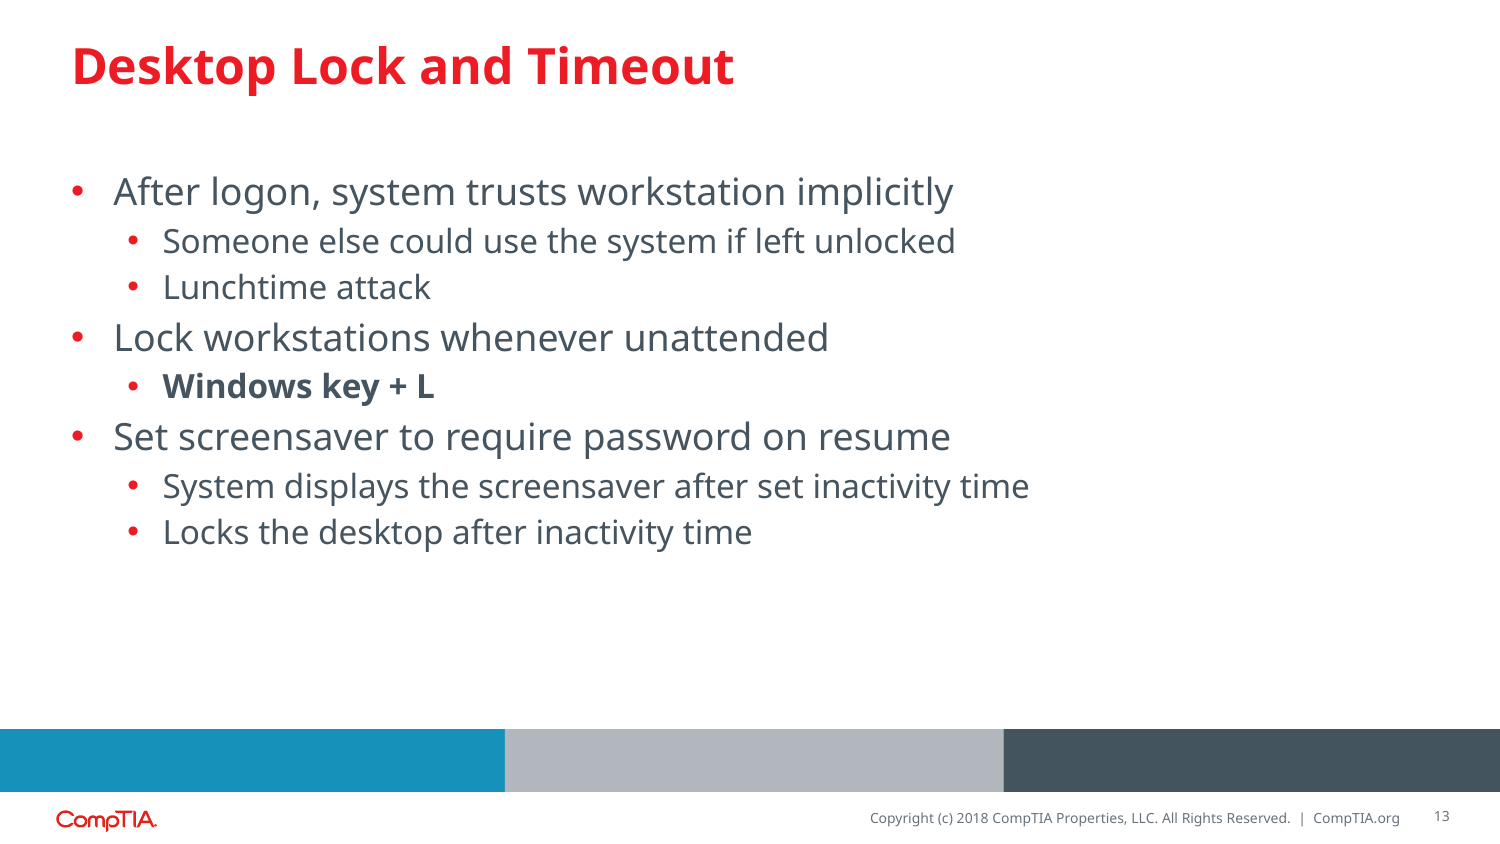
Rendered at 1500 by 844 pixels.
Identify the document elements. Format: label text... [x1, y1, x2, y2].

title Desktop Lock and Timeout [56, 12, 1444, 117]
picture [0, 729, 1500, 792]
list After logon, system trusts workstation implicitly Someone else could use the system if left unlocked Lunchtime attack Lock workstations whenever unattended Windows key + L Set screensaver to require password on resume System displays the screensaver after set inactivity time Locks the desktop after inactivity time [56, 160, 1444, 706]
slide_number 13 [1407, 800, 1450, 835]
